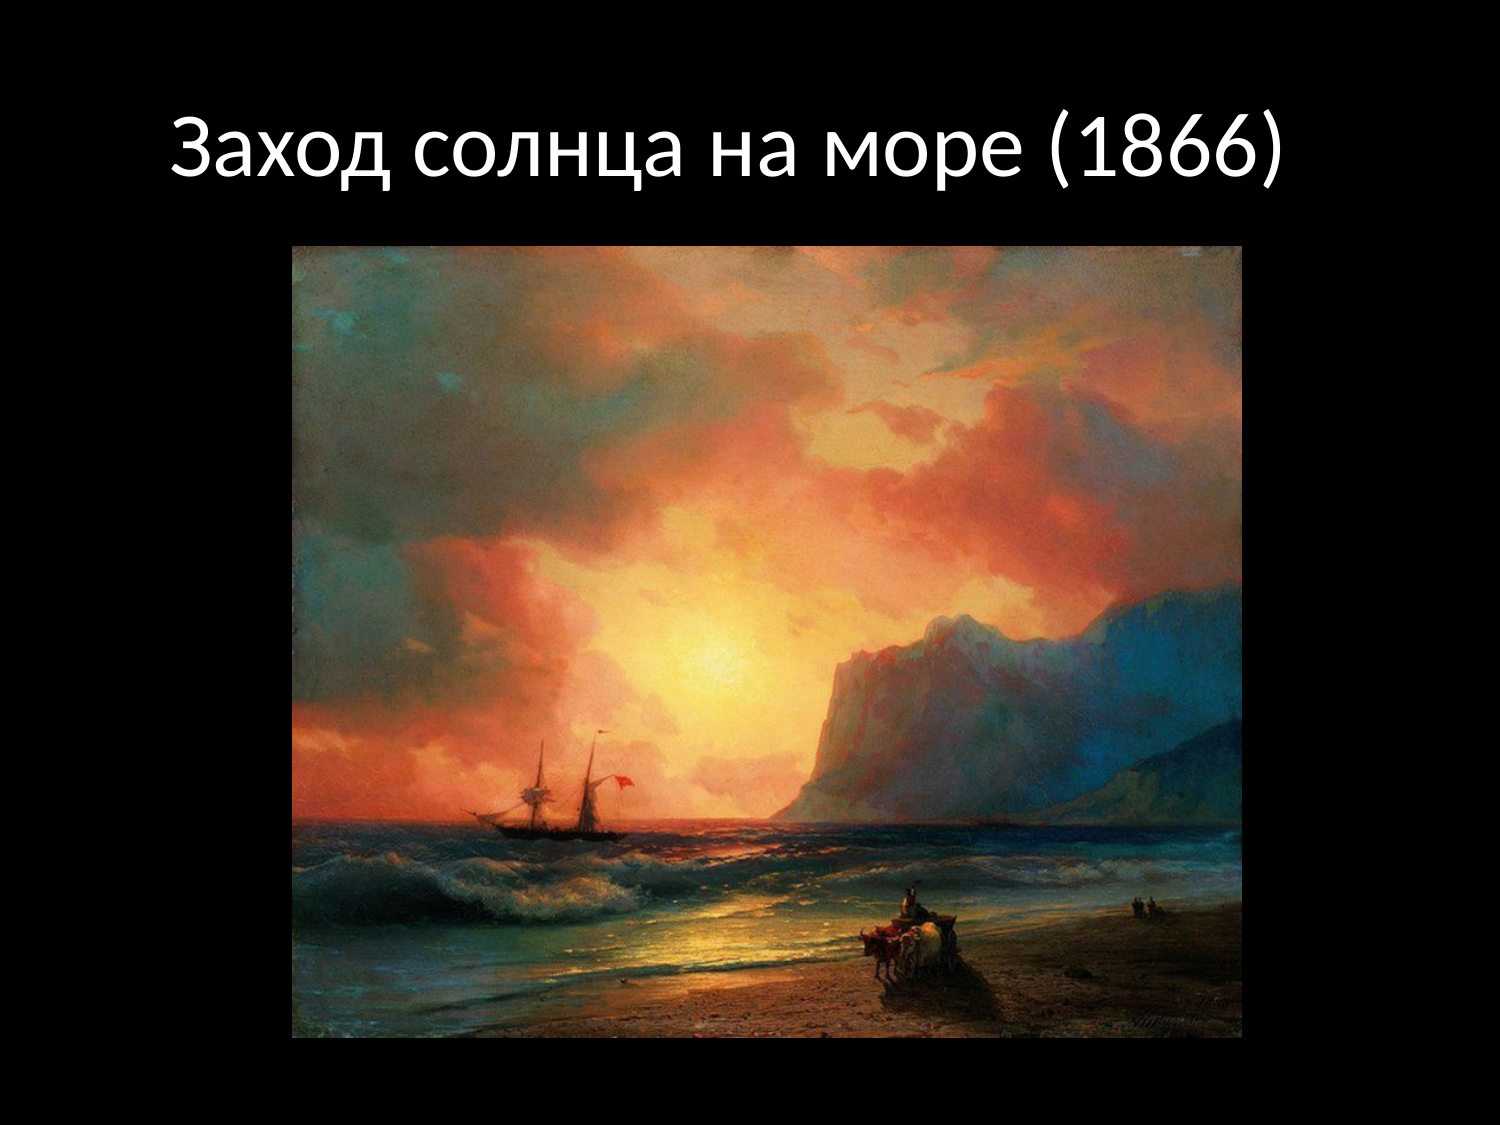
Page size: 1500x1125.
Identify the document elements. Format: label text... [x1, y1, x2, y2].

title Заход солнца на море (1866) [75, 45, 1383, 235]
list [292, 245, 1242, 1039]
